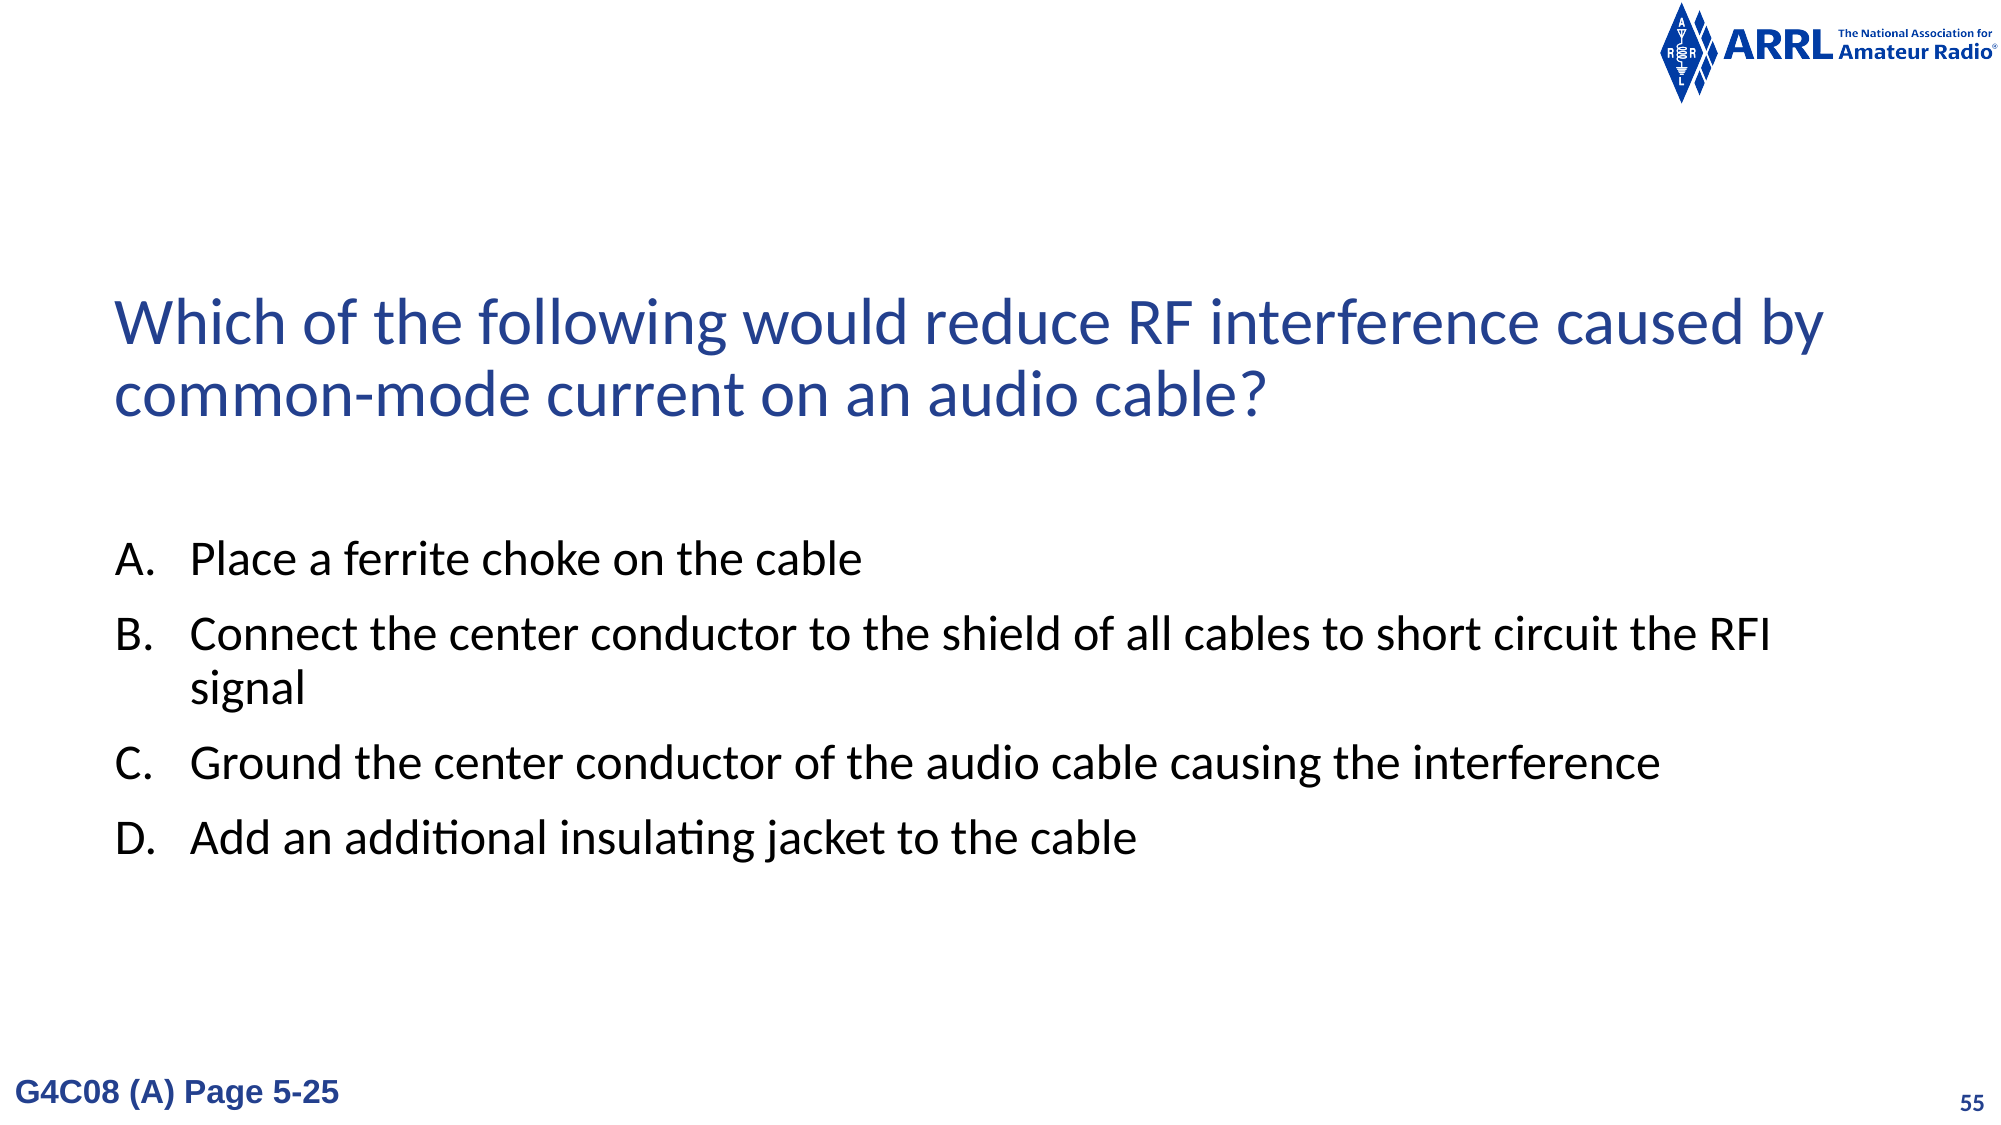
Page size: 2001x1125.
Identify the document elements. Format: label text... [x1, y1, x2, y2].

picture [1658, 0, 1999, 106]
title Which of the following would reduce RF interference caused by common-mode current on an audio cable? [99, 249, 1900, 468]
list Place a ferrite choke on the cable Connect the center conductor to the shield of all cables to short circuit the RFI signal Ground the center conductor of the audio cable causing the interference Add an additional insulating jacket to the cable [99, 525, 1900, 1005]
text_box G4C08 (A) Page 5-25 [0, 1062, 1313, 1118]
text_box 55 [1899, 1079, 2000, 1125]
